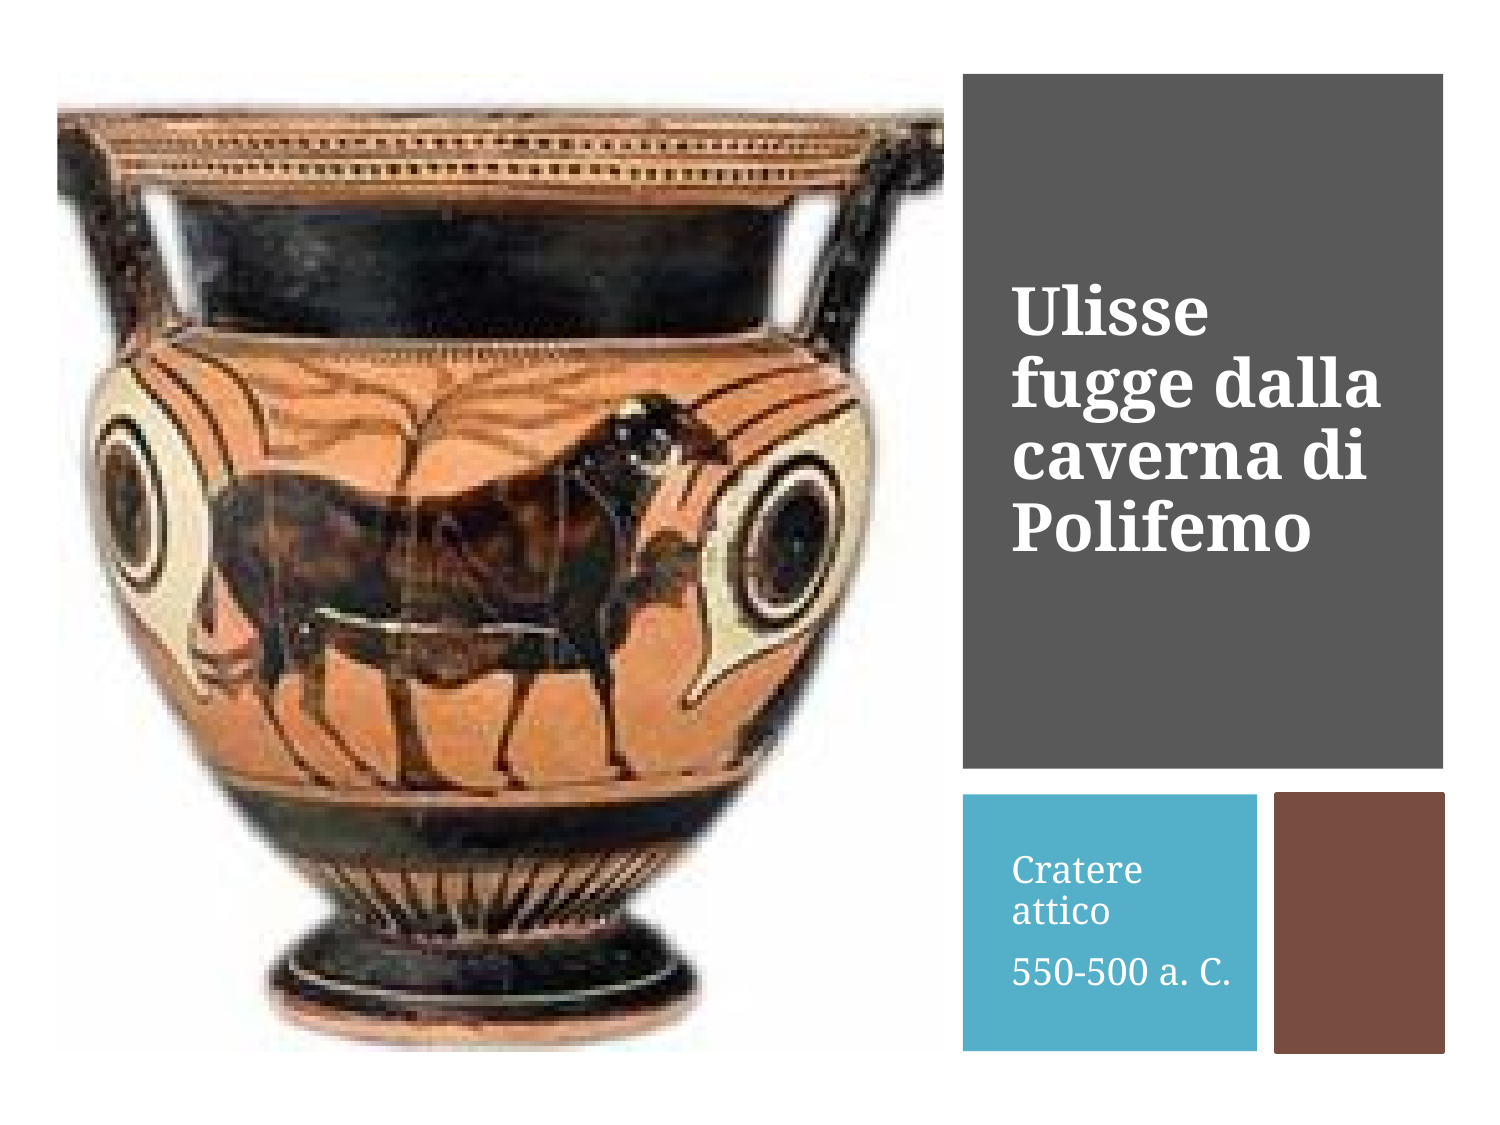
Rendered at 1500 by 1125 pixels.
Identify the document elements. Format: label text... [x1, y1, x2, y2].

text_box [961, 792, 1259, 1053]
text_box [961, 72, 1445, 771]
text_box [1274, 792, 1445, 1054]
title Ulisse fugge dalla caverna di Polifemo [996, 153, 1411, 690]
picture [57, 73, 945, 1052]
list Cratere attico 550-500 a. C. [996, 838, 1258, 1007]
